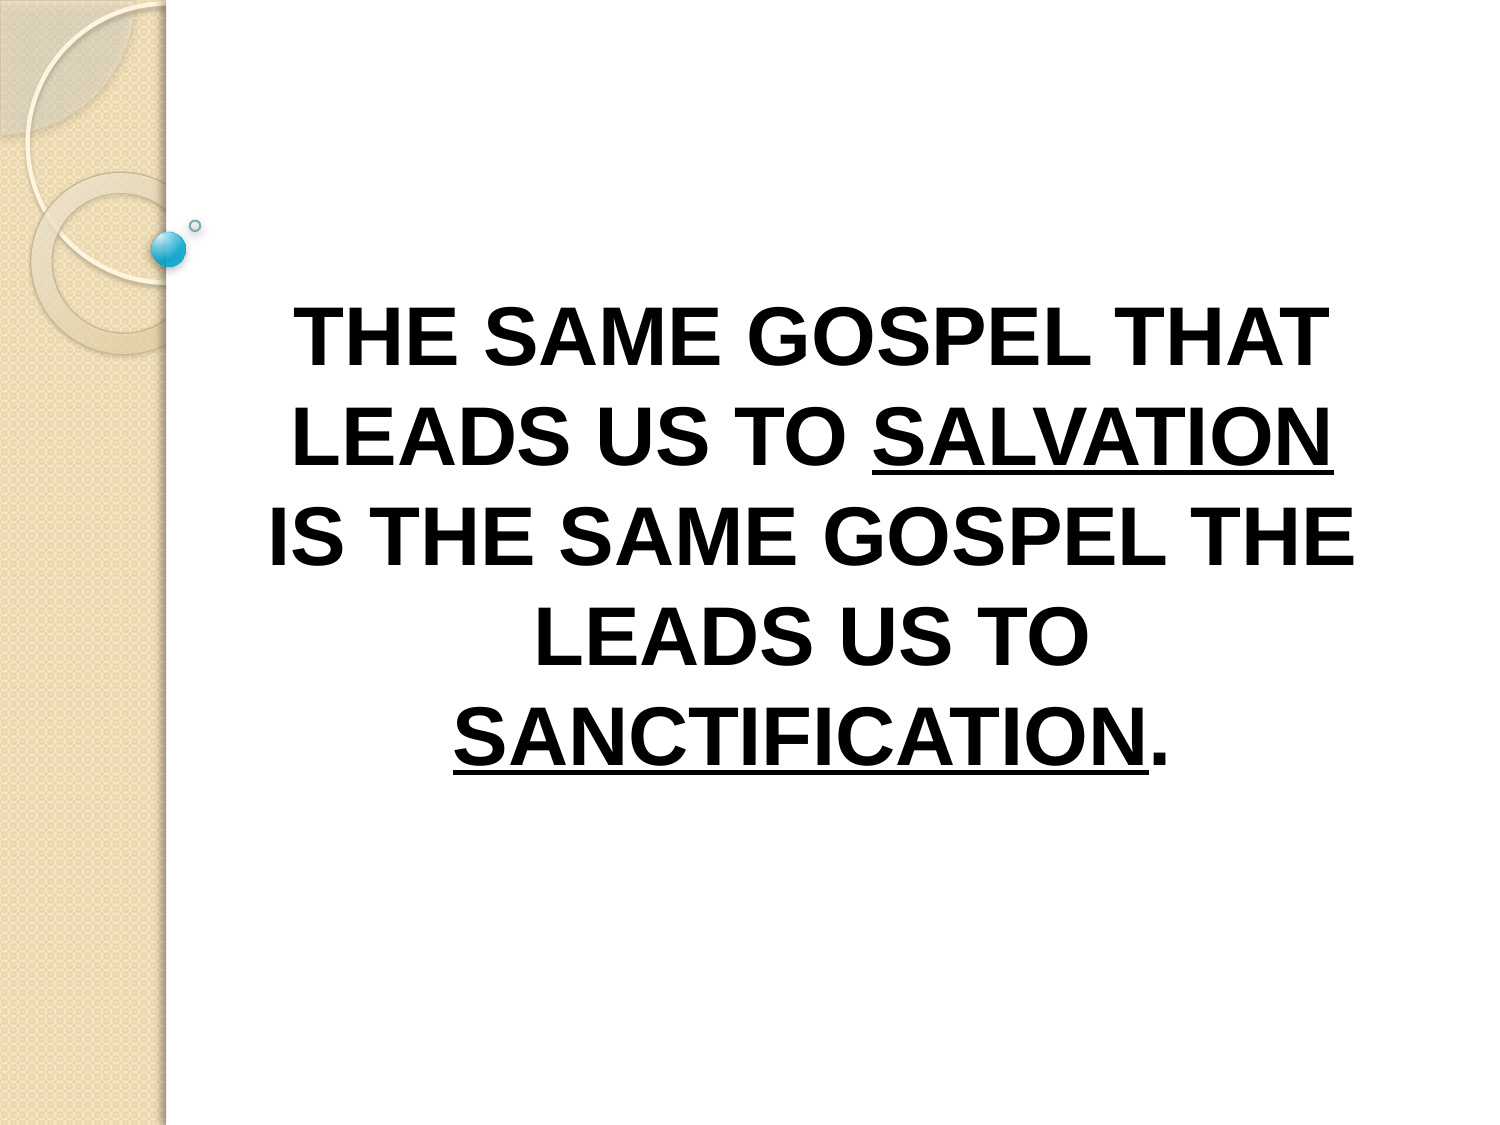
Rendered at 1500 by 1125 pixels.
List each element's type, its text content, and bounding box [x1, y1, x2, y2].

text_box THE SAME GOSPEL THAT LEADS US TO SALVATION IS THE SAME GOSPEL THE LEADS US TO SANCTIFICATION. [249, 275, 1375, 790]
